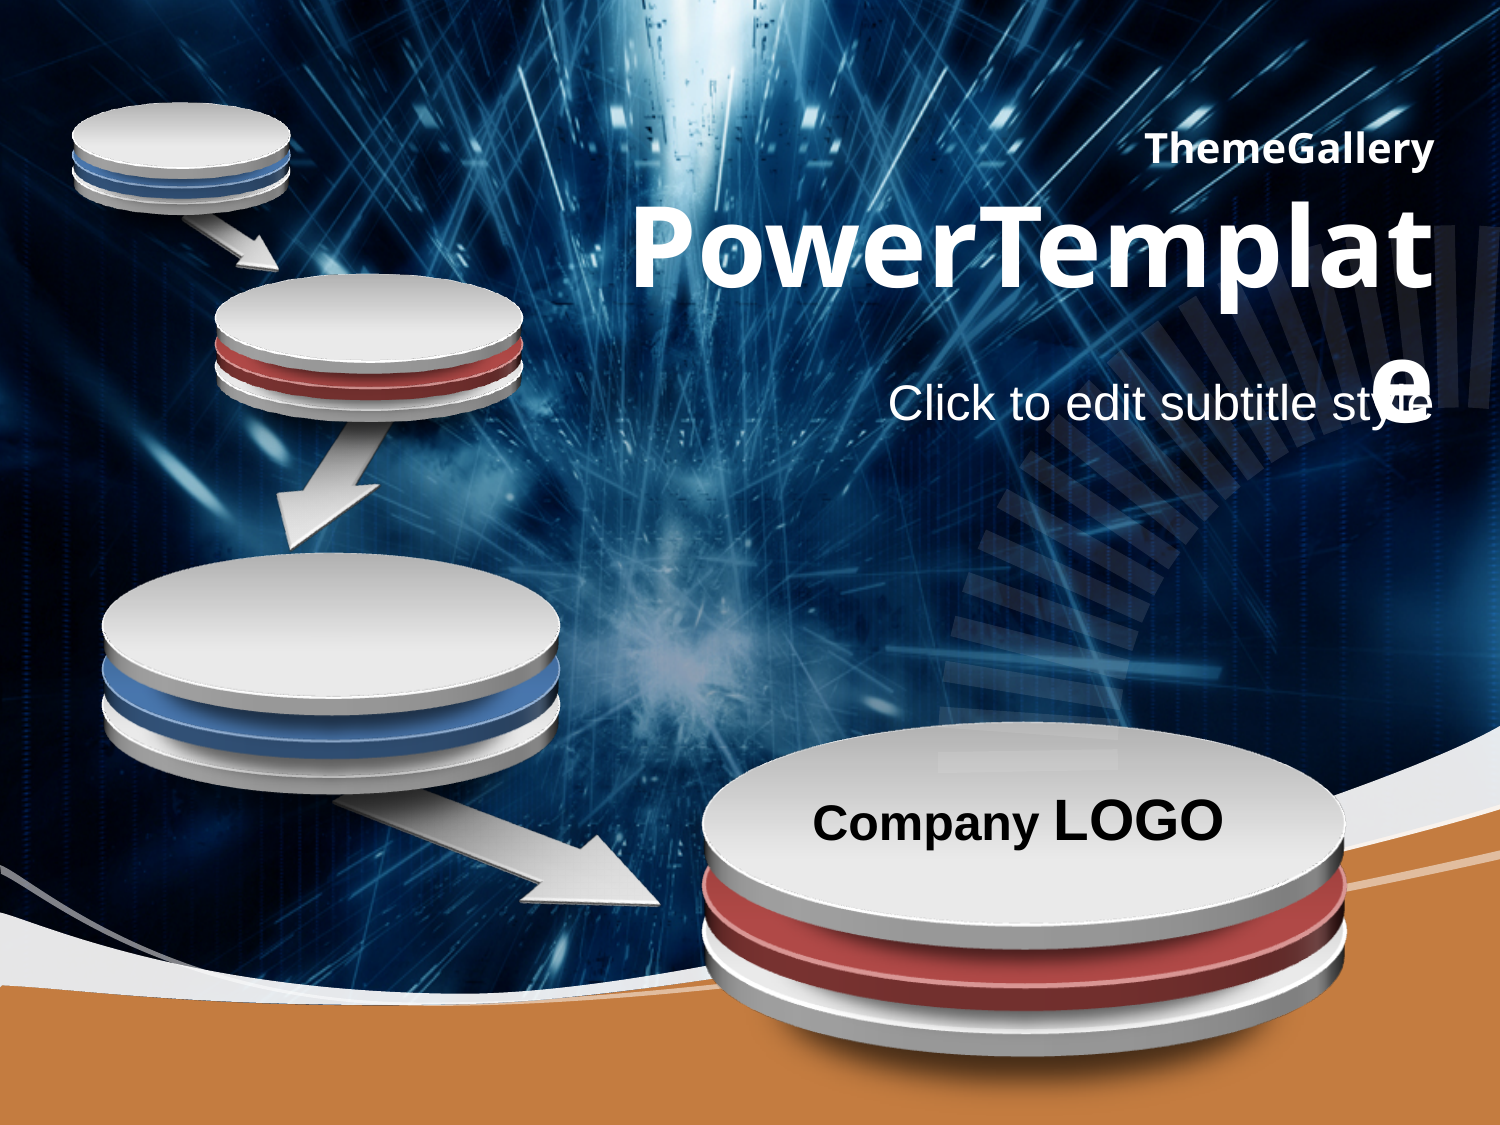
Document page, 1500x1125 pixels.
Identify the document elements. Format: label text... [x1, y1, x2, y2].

title ThemeGallery PowerTemplate [549, 162, 1450, 388]
text_box [0, 864, 200, 968]
subtitle Click to edit subtitle style [562, 362, 1450, 463]
picture [0, 874, 159, 959]
picture [0, 0, 1500, 1125]
